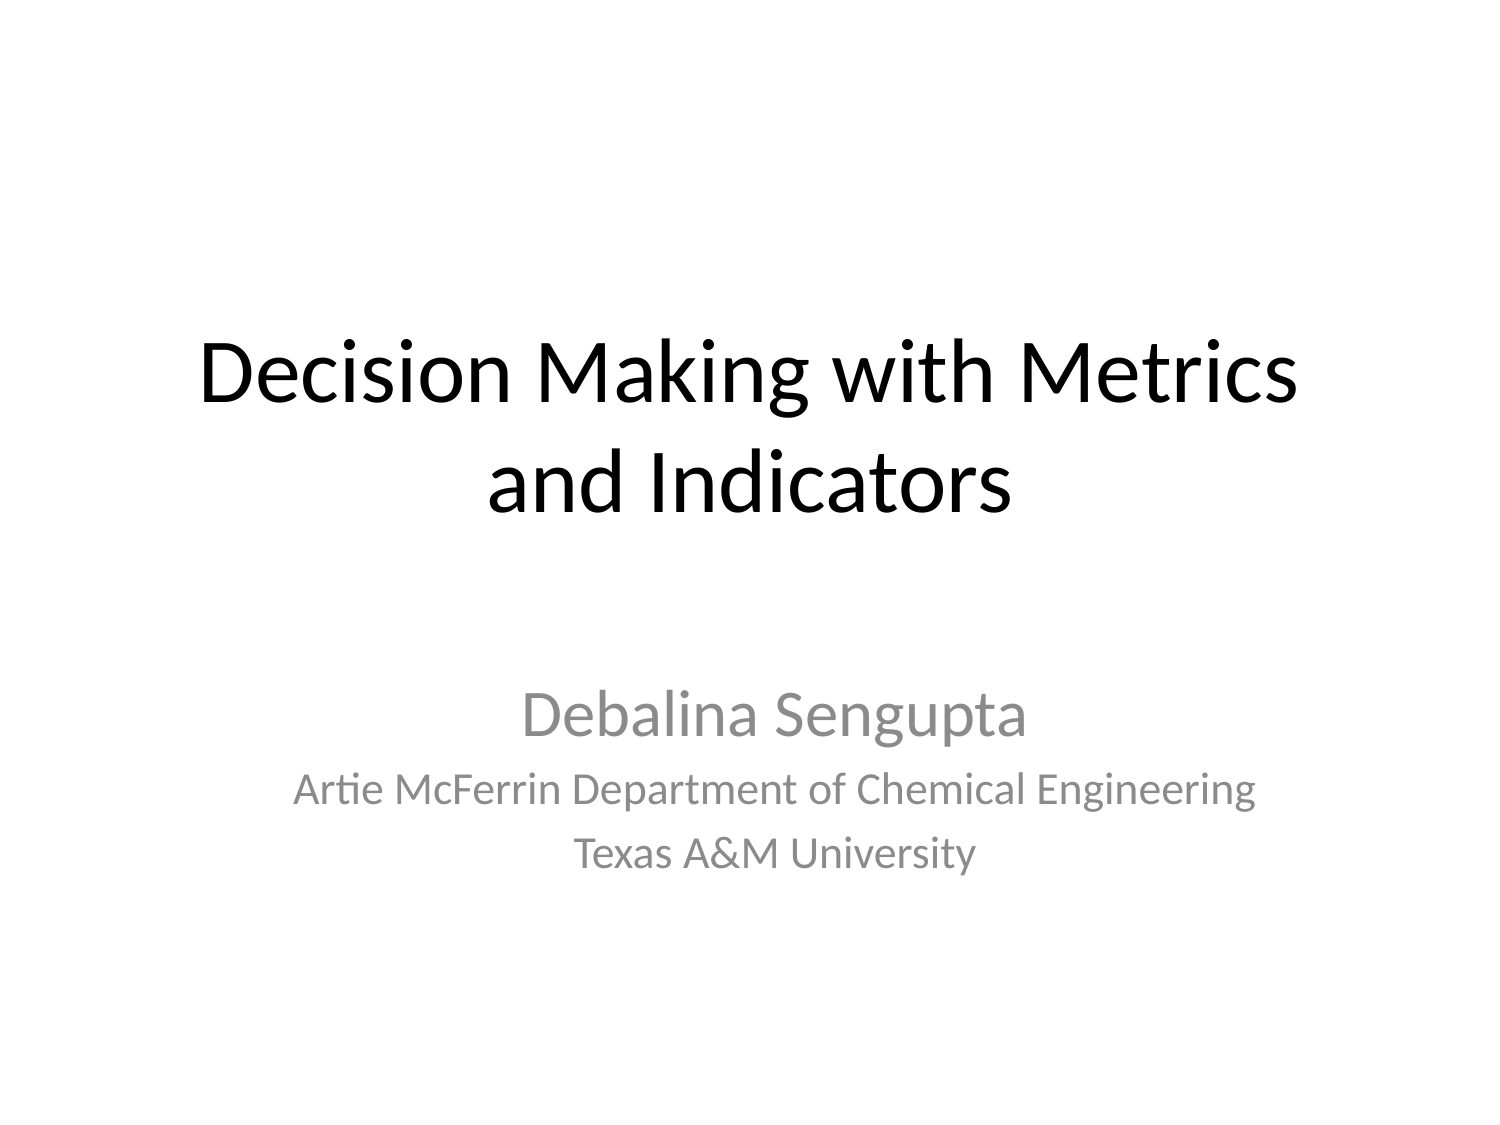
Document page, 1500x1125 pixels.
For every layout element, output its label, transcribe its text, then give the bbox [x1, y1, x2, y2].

title Decision Making with Metrics and Indicators [112, 299, 1388, 542]
subtitle Debalina Sengupta Artie McFerrin Department of Chemical Engineering Texas A&M University [249, 662, 1300, 950]
